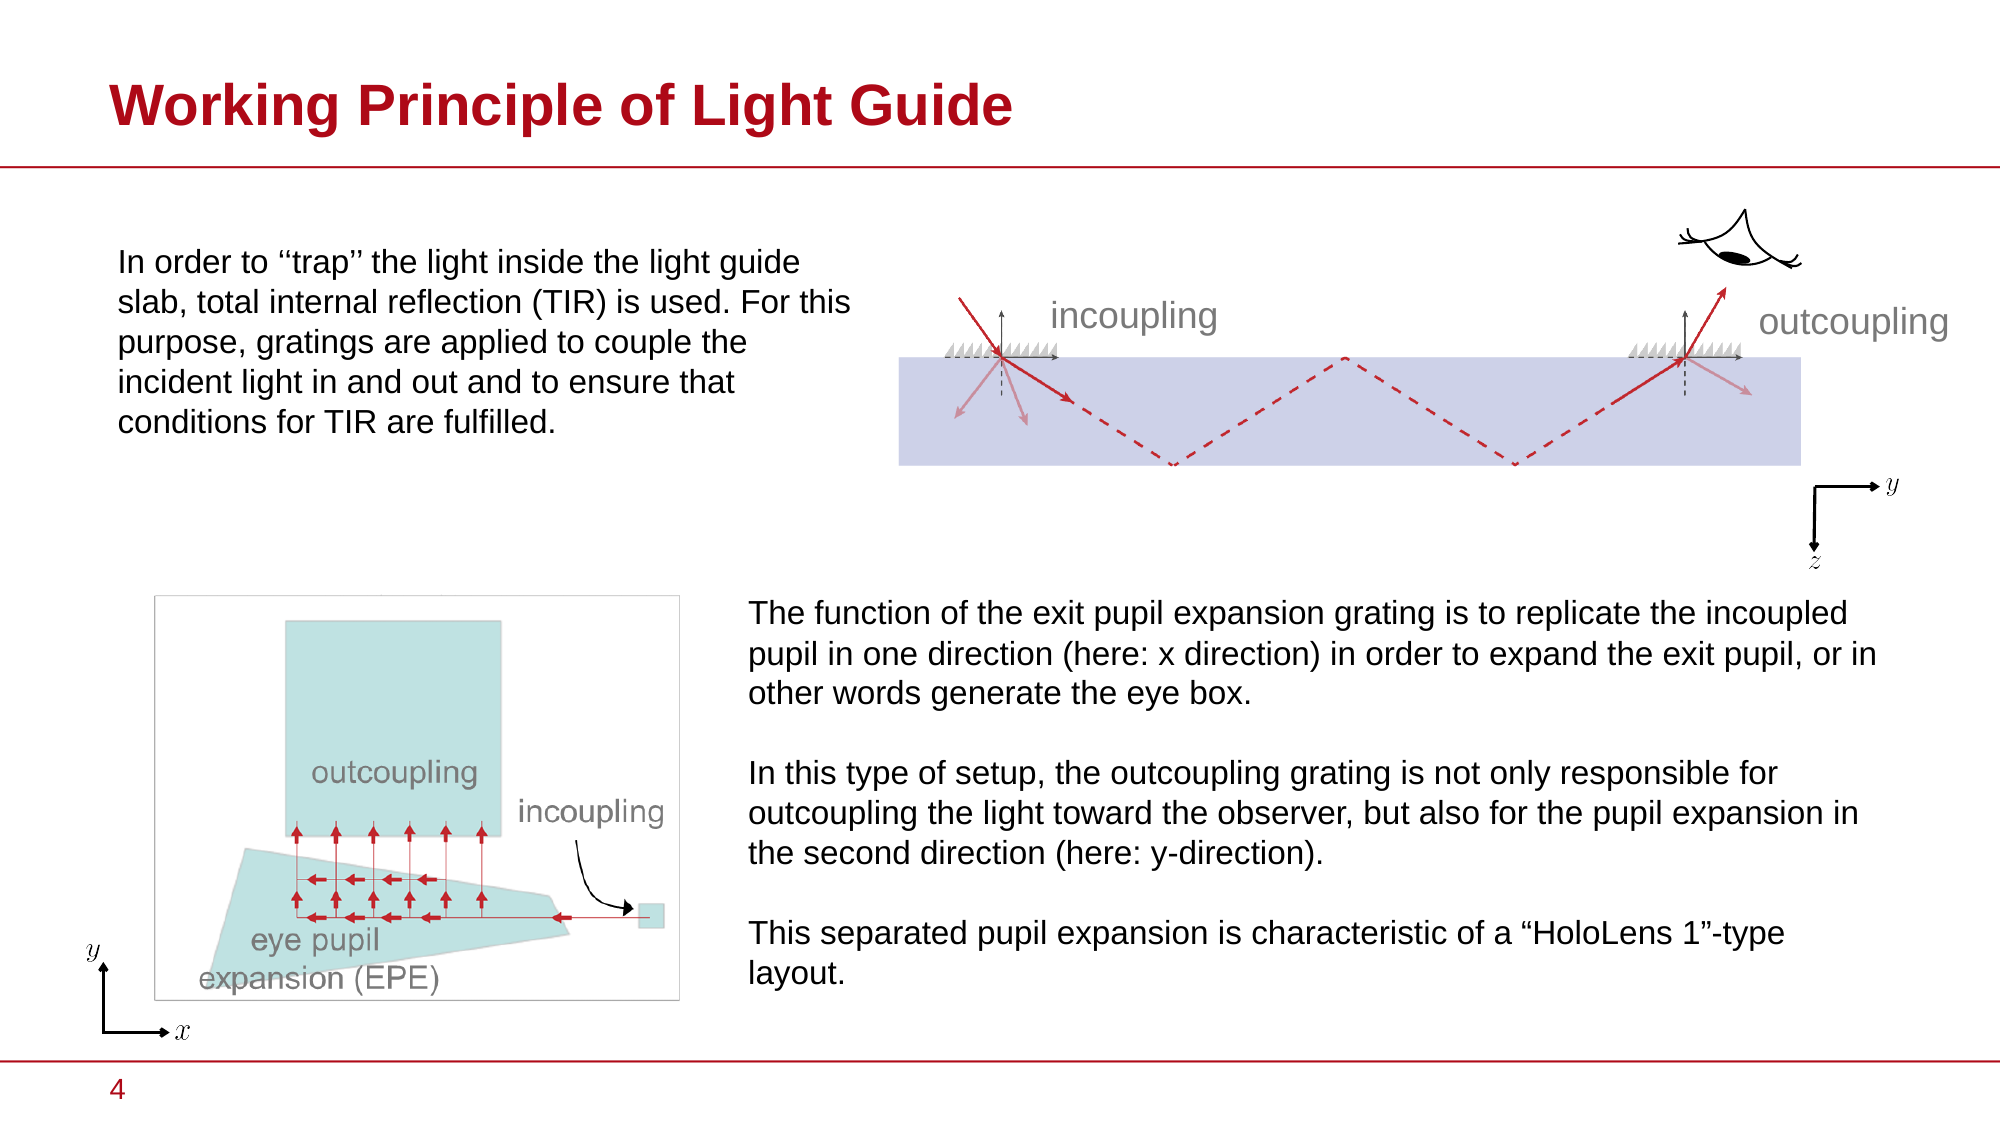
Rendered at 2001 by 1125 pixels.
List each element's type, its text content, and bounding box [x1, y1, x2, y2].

picture [0, 0, 2000, 1125]
title Working Principle of Light Guide [94, 59, 1906, 148]
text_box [1700, 154, 1795, 280]
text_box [1809, 478, 1899, 569]
text_box outcoupling [1819, 289, 1965, 350]
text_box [86, 944, 190, 1041]
text_box The function of the exit pupil expansion grating is to replicate the incoupled pupil in one direction (here: x direction) in order to expand the exit pupil, or in other words generate the eye box. In this type of setup, the outcoupling grating is not only responsible for outcoupling the light toward the observer, but also for the pupil expansion in the second direction (here: y-direction). This separated pupil expansion is characteristic of a “HoloLens 1”-type layout. [733, 584, 1913, 999]
text_box In order to ‘‘trap’’ the light inside the light guide slab, total internal reflection (TIR) is used. For this purpose, gratings are applied to couple the incident light in and out and to ensure that conditions for TIR are fulfilled. [102, 232, 872, 448]
slide_number 4 [94, 1062, 296, 1114]
